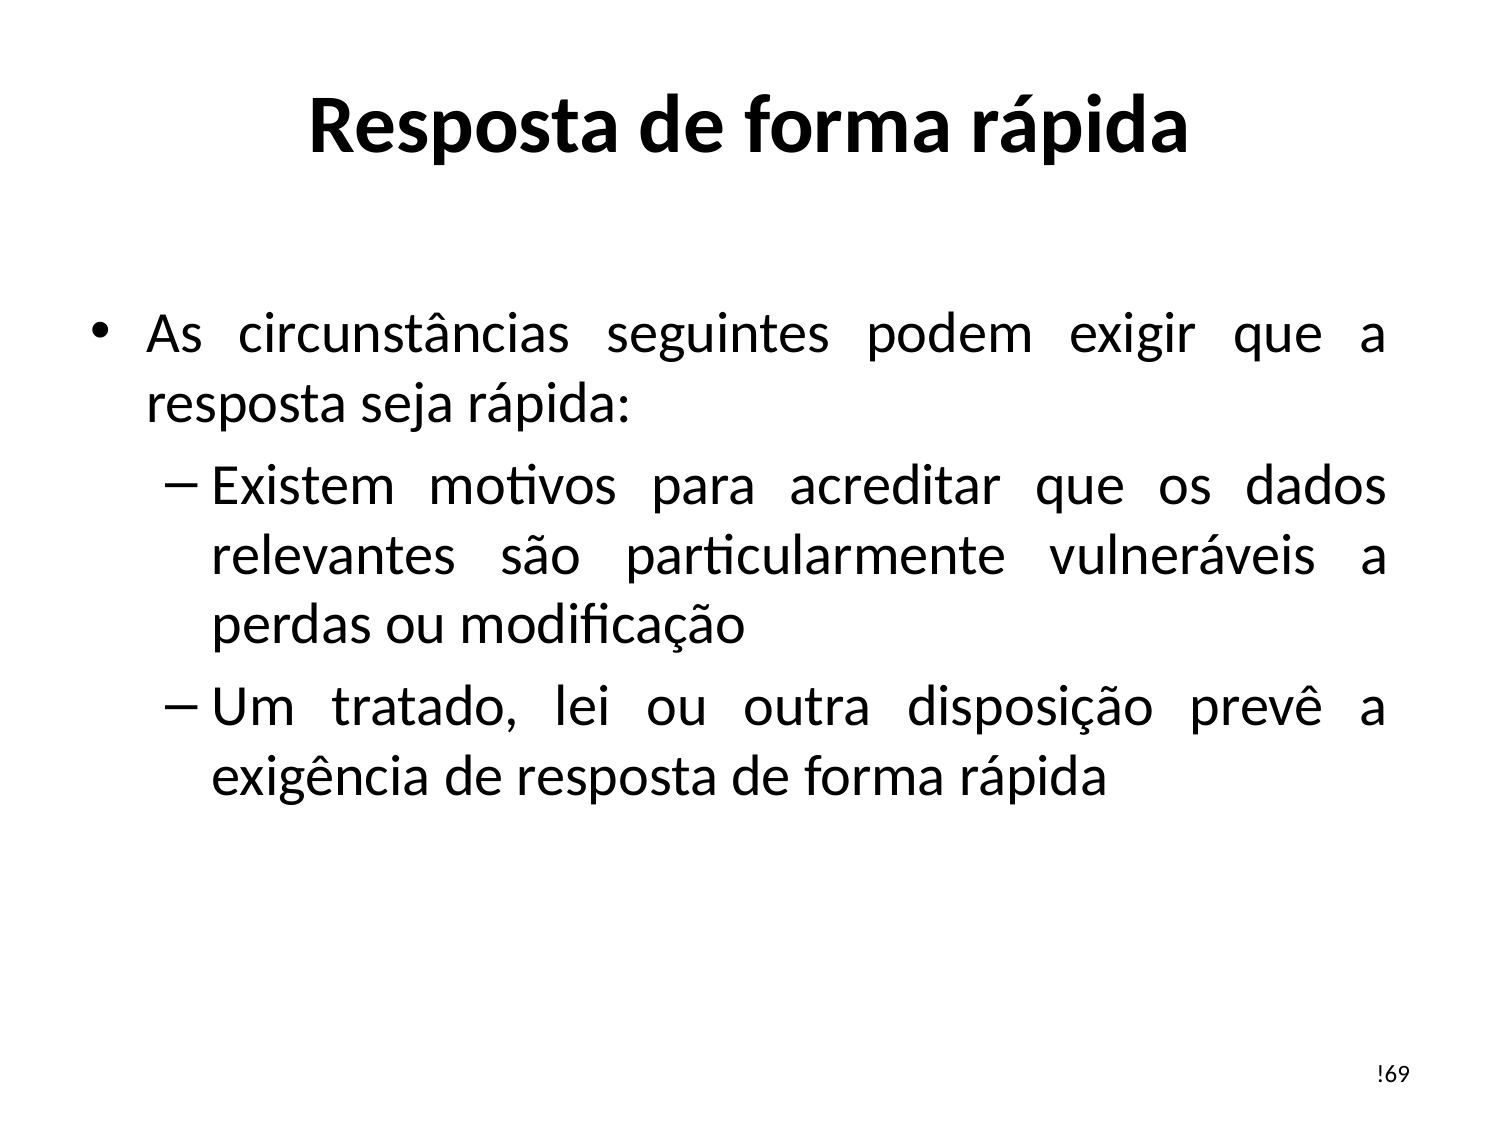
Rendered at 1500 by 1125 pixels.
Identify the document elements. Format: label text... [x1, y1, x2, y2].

title Resposta de forma rápida [75, 45, 1425, 206]
slide_number !69 [1074, 1042, 1425, 1103]
list As circunstâncias seguintes podem exigir que a resposta seja rápida: Existem motivos para acreditar que os dados relevantes são particularmente vulneráveis ​​a perdas ou modificação Um tratado, lei ou outra disposição prevê a exigência de resposta de forma rápida [75, 286, 1404, 1060]
